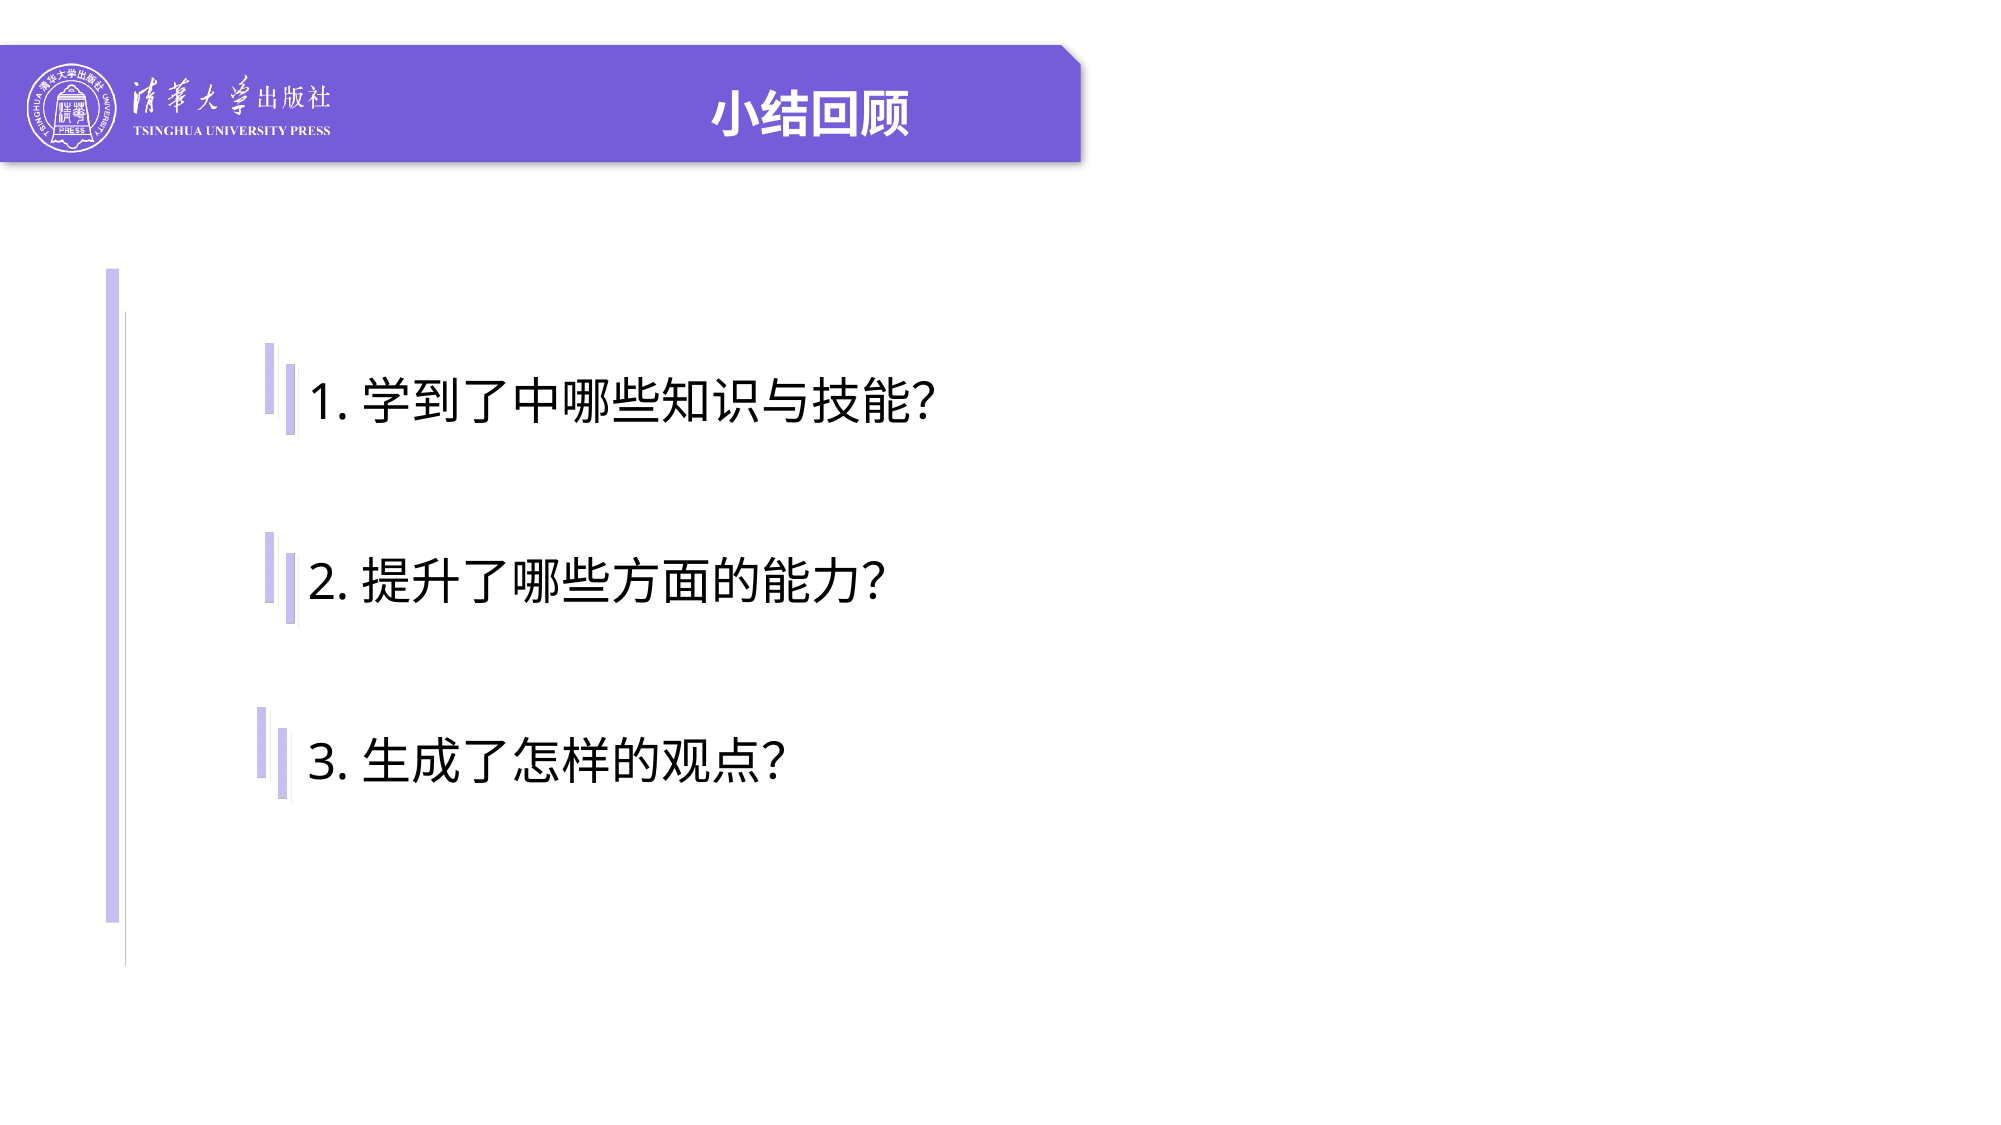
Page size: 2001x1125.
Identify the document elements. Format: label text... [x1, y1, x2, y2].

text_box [265, 343, 299, 439]
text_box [265, 532, 299, 628]
picture [24, 63, 332, 154]
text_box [257, 707, 292, 803]
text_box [0, 44, 1081, 163]
text_box 1.学到了中哪些知识与技能？ 2.提升了哪些方面的能力？ 3.生成了怎样的观点？ [227, 242, 1816, 798]
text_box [105, 268, 125, 966]
